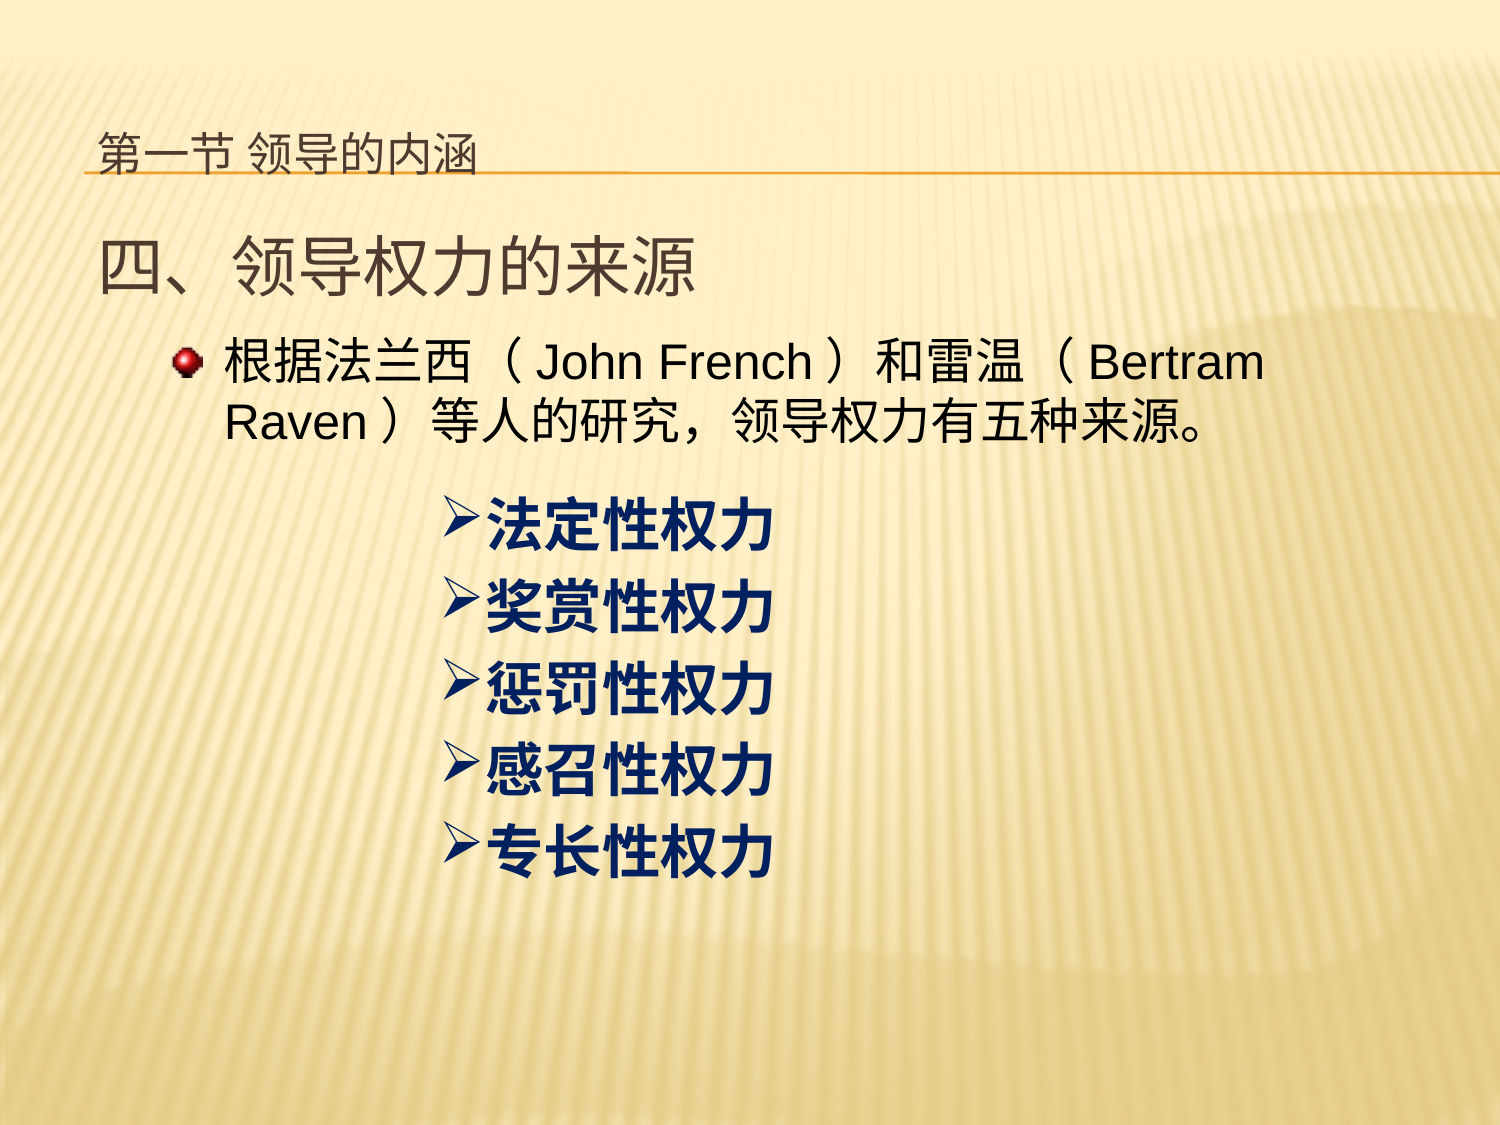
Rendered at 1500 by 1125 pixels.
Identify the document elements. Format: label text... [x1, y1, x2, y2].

text_box 根据法兰西（John French）和雷温（Bertram Raven）等人的研究，领导权力有五种来源。 [152, 322, 1456, 458]
title 第一节 领导的内涵 [82, 117, 1432, 216]
picture [167, 342, 203, 378]
list 四、领导权力的来源 [81, 216, 1433, 308]
text_box 法定性权力 奖赏性权力 惩罚性权力 感召性权力 专长性权力 [349, 481, 1216, 893]
